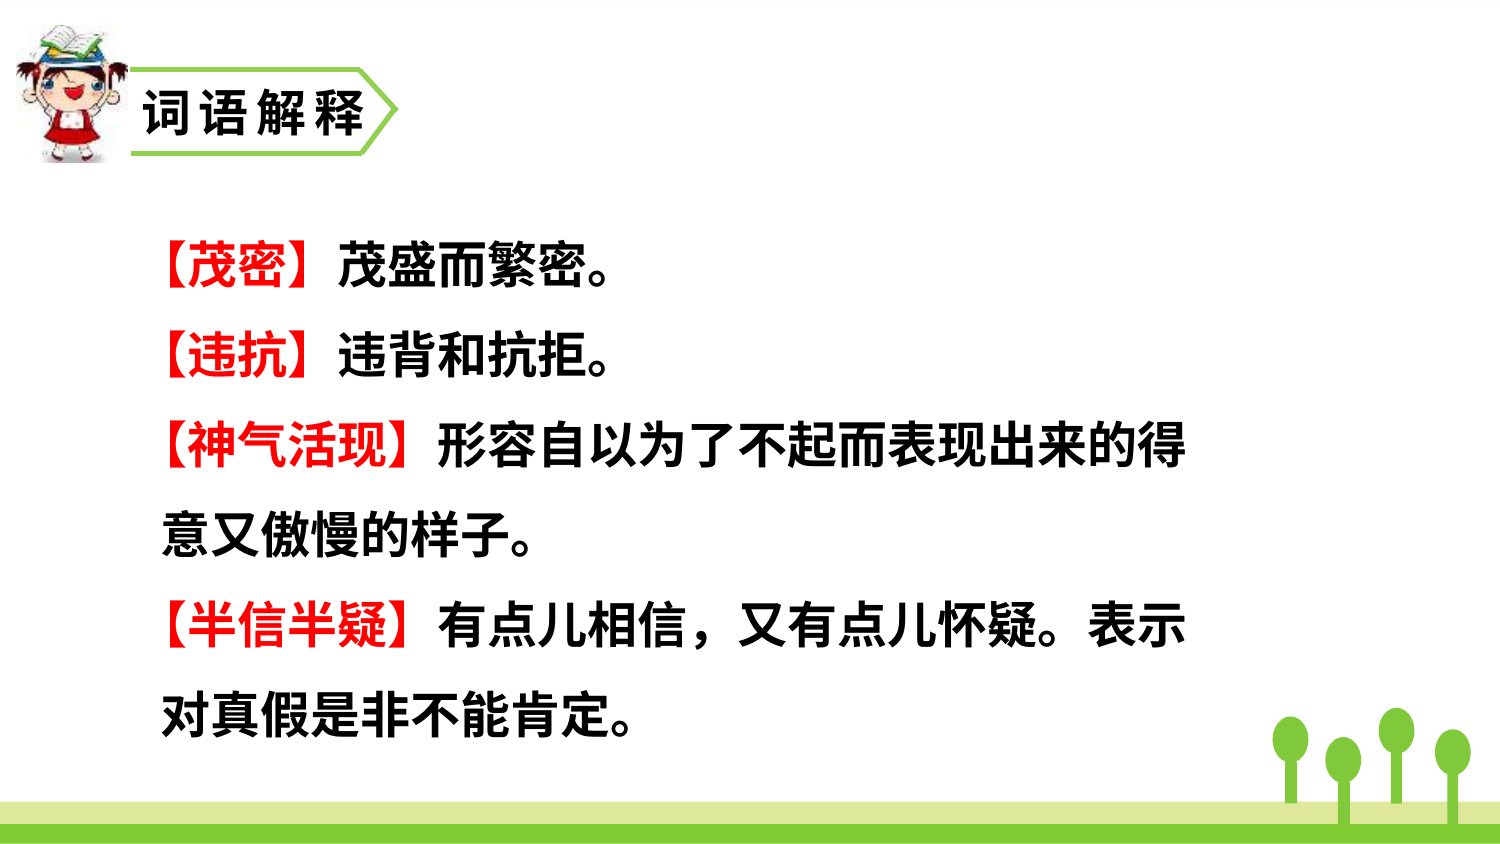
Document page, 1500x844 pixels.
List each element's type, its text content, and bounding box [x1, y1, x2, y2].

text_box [16, 25, 403, 163]
picture [0, 0, 1500, 801]
text_box 【茂密】茂盛而繁密。 【违抗】违背和抗拒。 【神气活现】形容自以为了不起而表现出来的得 意又傲慢的样子。 【半信半疑】有点儿相信，又有点儿怀疑。表示 对真假是非不能肯定。 [126, 197, 1228, 749]
